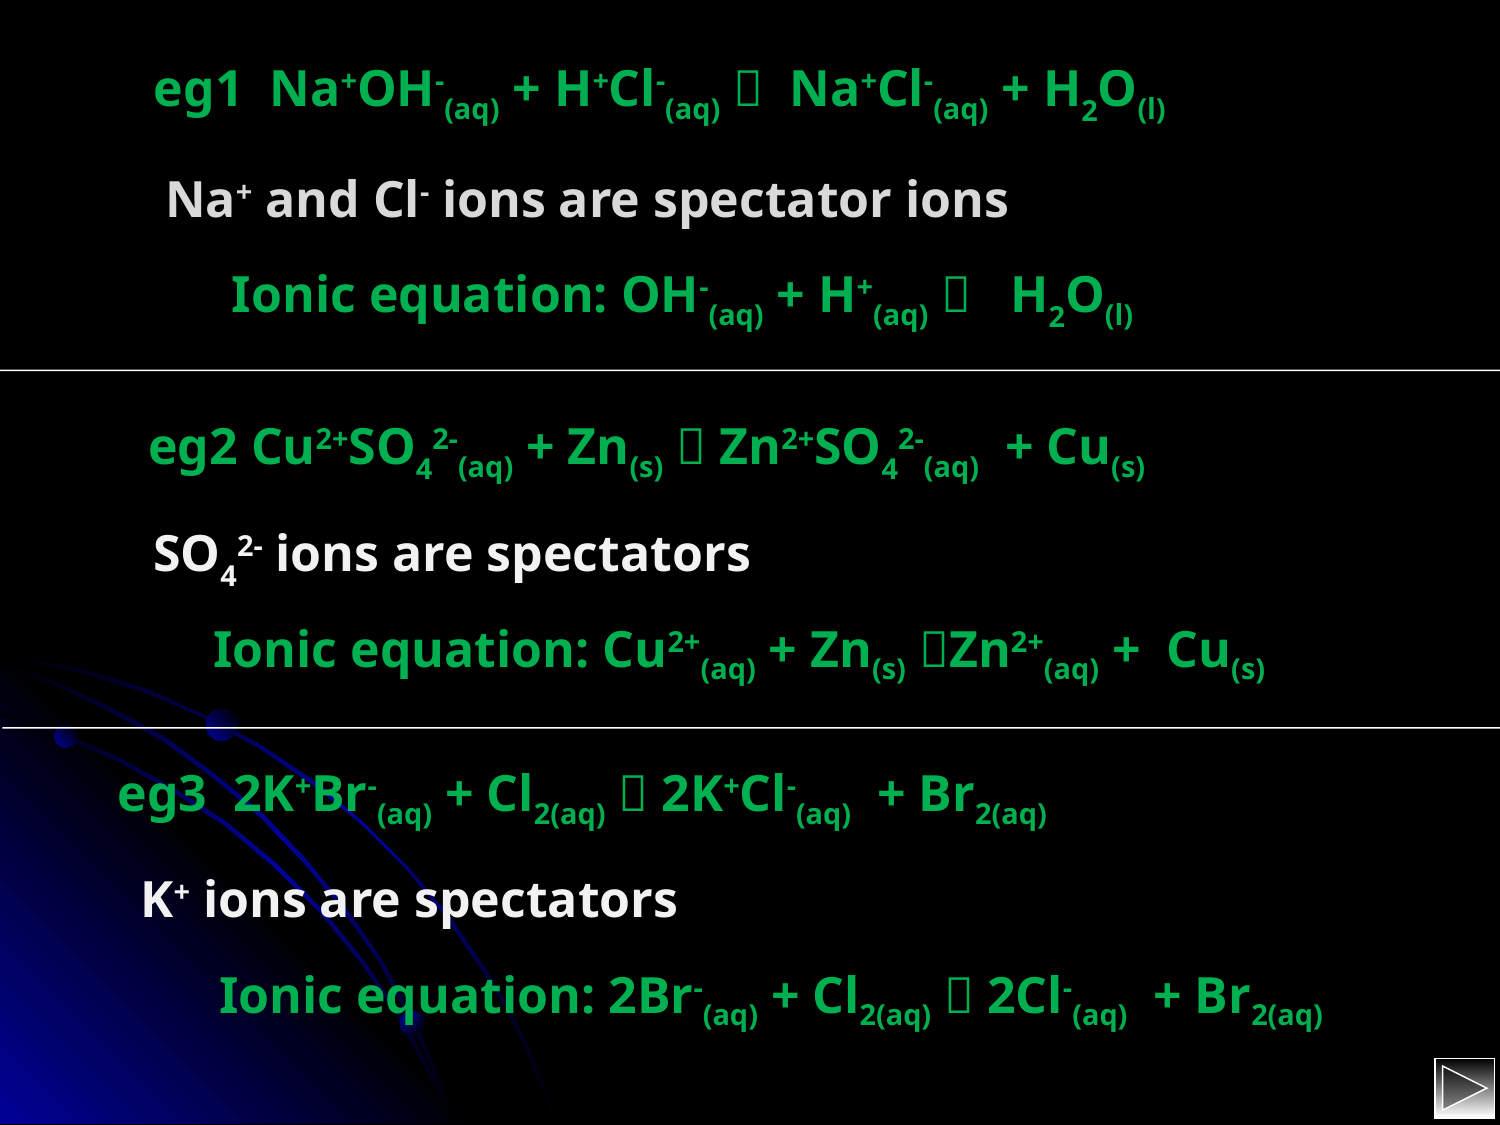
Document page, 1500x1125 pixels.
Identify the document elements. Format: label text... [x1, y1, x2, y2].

text_box Ionic equation: OH-(aq) + H+(aq)  H2O(l) [217, 255, 1148, 334]
text_box eg1 Na+OH-(aq) + H+Cl-(aq)  Na+Cl-(aq) + H2O(l) [139, 49, 1181, 128]
text_box Na+ and Cl- ions are spectator ions [150, 159, 1302, 227]
text_box K+ ions are spectators [125, 859, 876, 928]
text_box Ionic equation: Cu2+(aq) + Zn(s) Zn2+(aq) + Cu(s) [198, 609, 1288, 686]
text_box Ionic equation: 2Br-(aq) + Cl2(aq)  2Cl-(aq) + Br2(aq) [204, 955, 1351, 1032]
text_box [1435, 1058, 1495, 1118]
text_box SO42- ions are spectators [138, 513, 889, 592]
text_box eg2 Cu2+SO42-(aq) + Zn(s)  Zn2+SO42-(aq) + Cu(s) [133, 407, 1174, 486]
text_box eg3 2K+Br-(aq) + Cl2(aq)  2K+Cl-(aq) + Br2(aq) [102, 754, 1075, 831]
